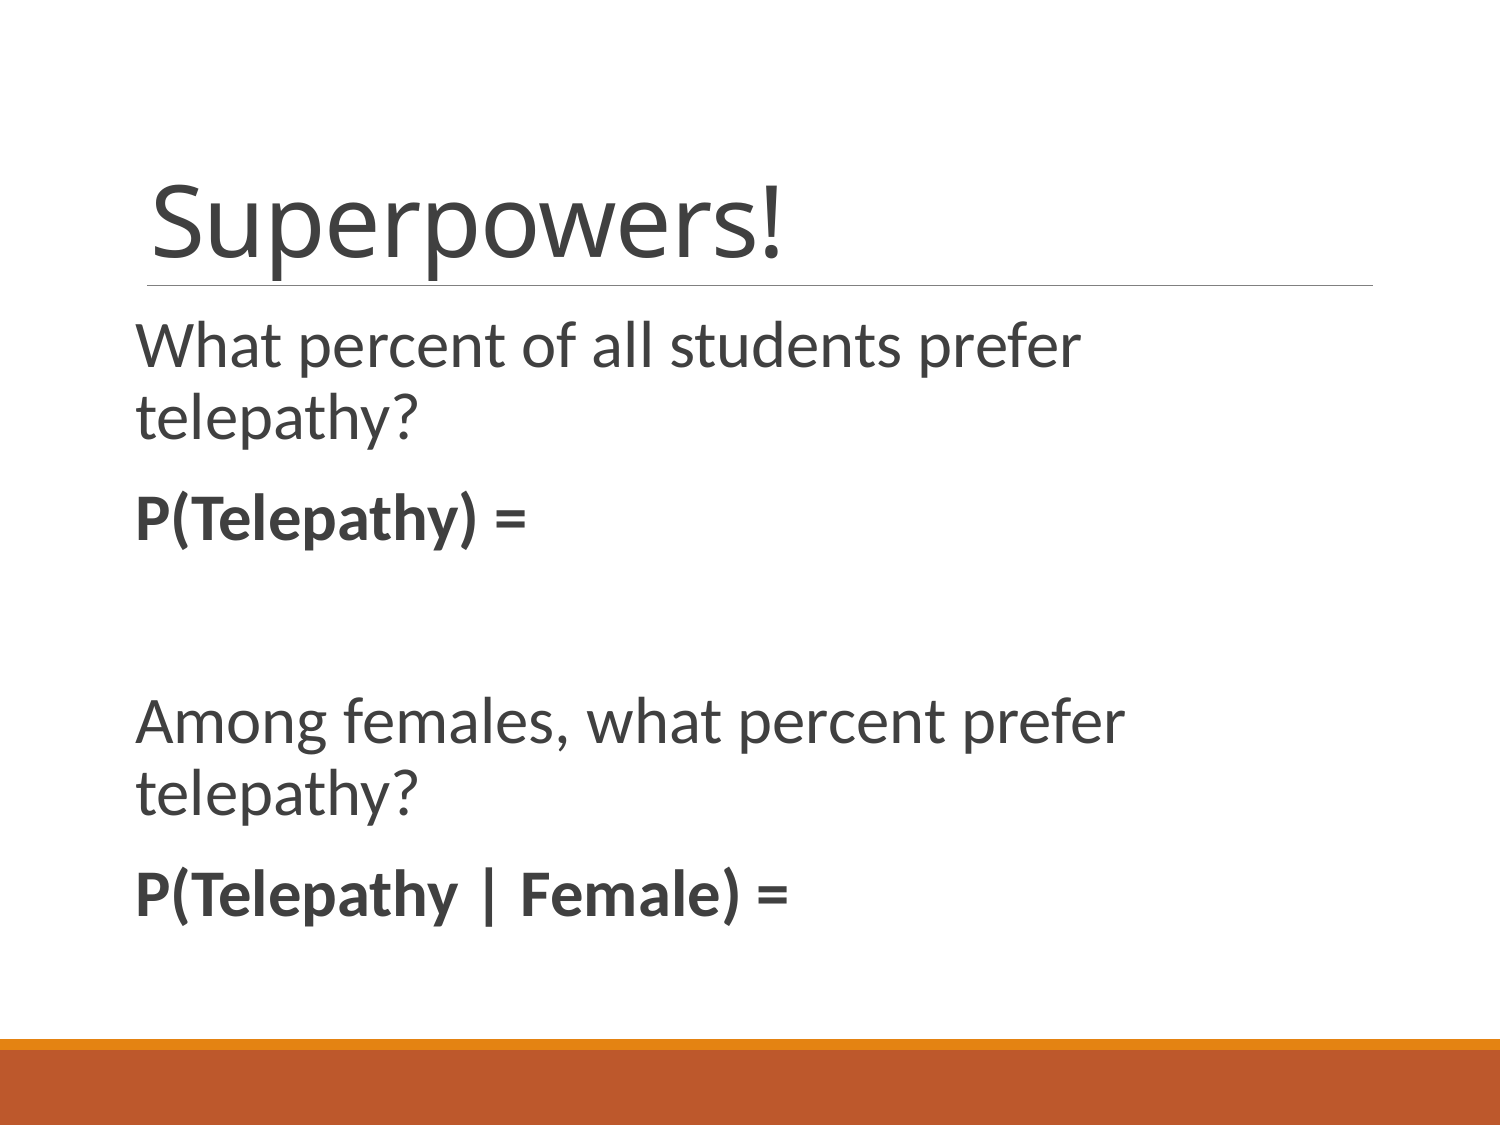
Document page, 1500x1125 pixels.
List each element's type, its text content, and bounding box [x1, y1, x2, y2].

title Superpowers! [135, 47, 1373, 285]
list What percent of all students prefer telepathy? P(Telepathy) = Among females, what percent prefer telepathy? P(Telepathy | Female) = [135, 302, 1373, 963]
